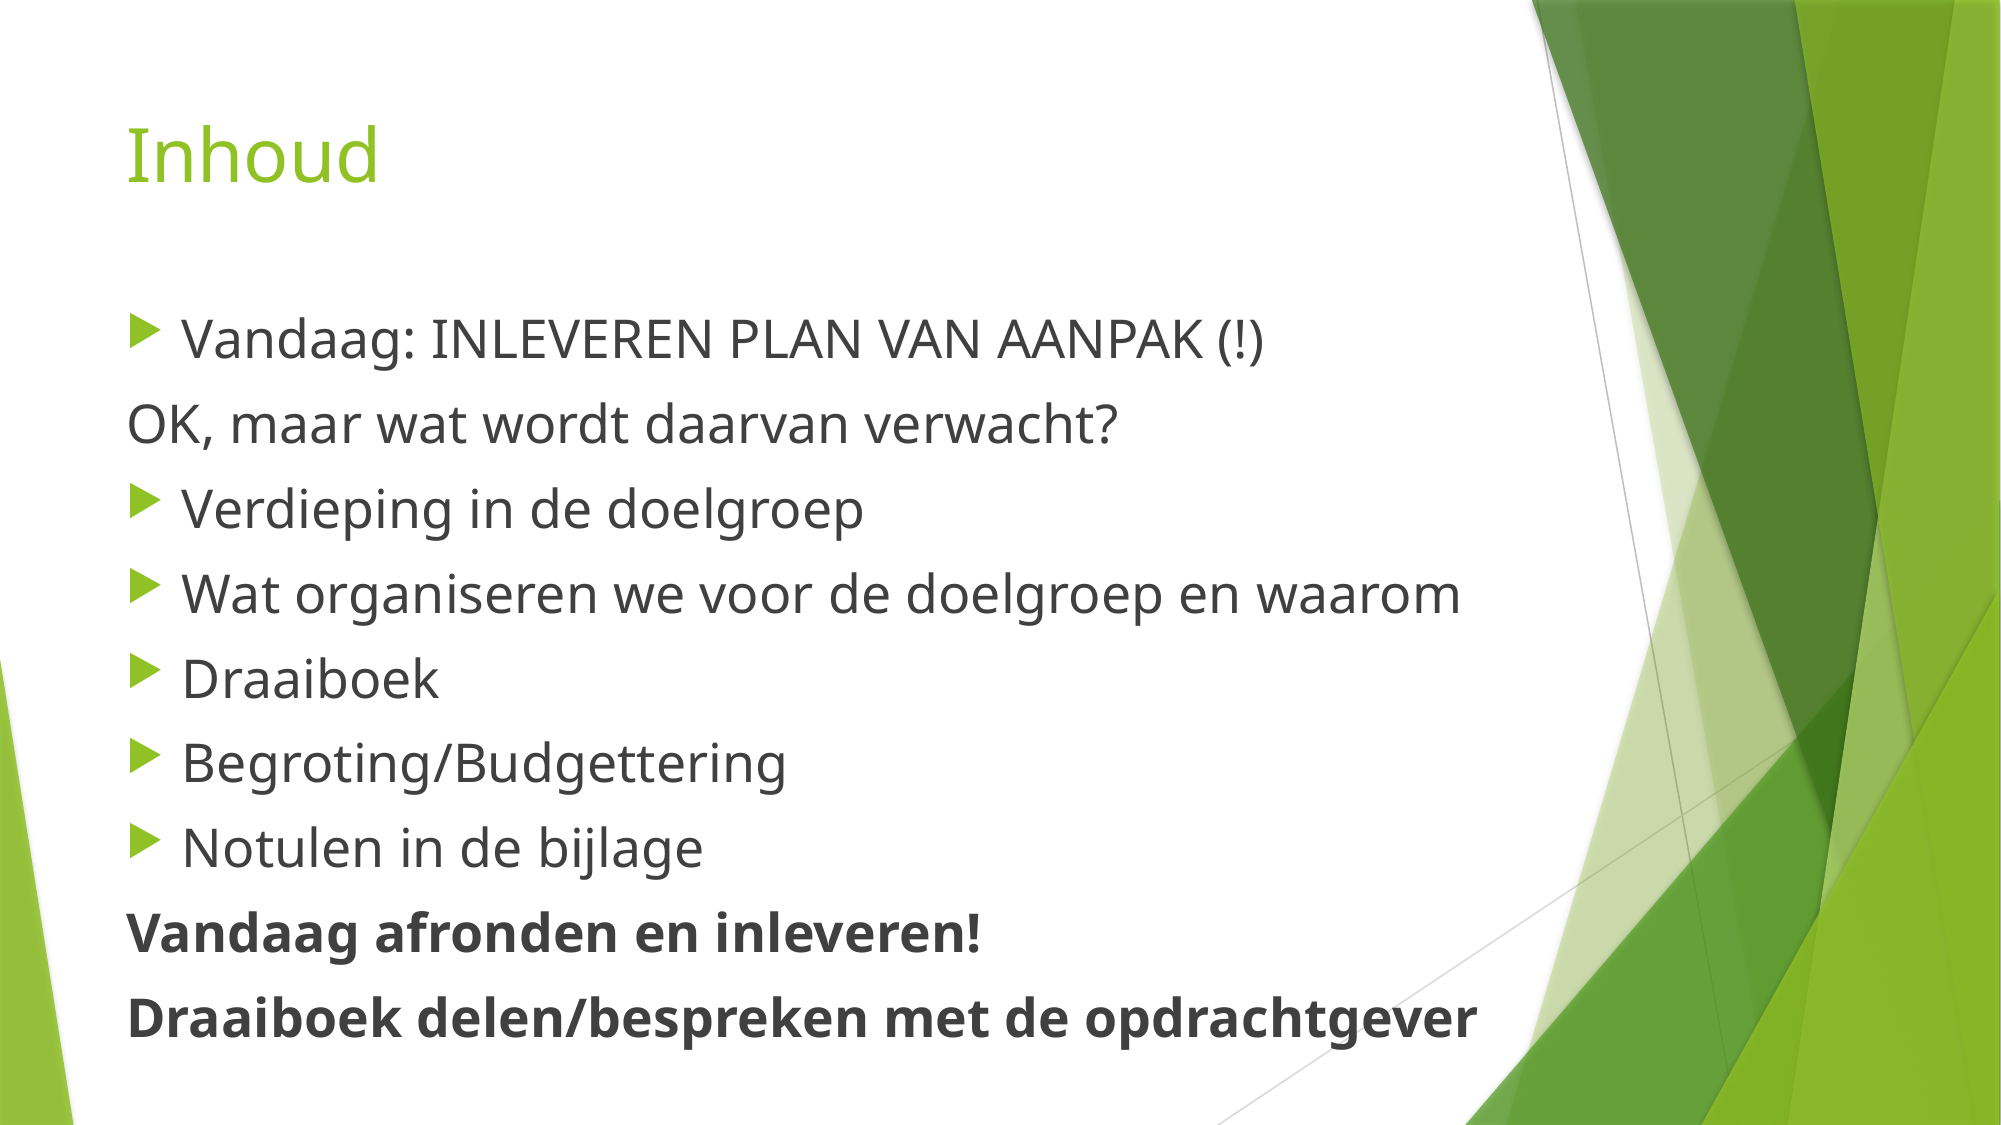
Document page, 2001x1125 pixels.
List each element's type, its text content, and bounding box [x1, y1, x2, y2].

list Vandaag: INLEVEREN PLAN VAN AANPAK (!) OK, maar wat wordt daarvan verwacht? Verdieping in de doelgroep Wat organiseren we voor de doelgroep en waarom Draaiboek Begroting/Budgettering Notulen in de bijlage Vandaag afronden en inleveren! Draaiboek delen/bespreken met de opdrachtgever [111, 296, 1522, 1058]
title Inhoud [111, 99, 1522, 296]
